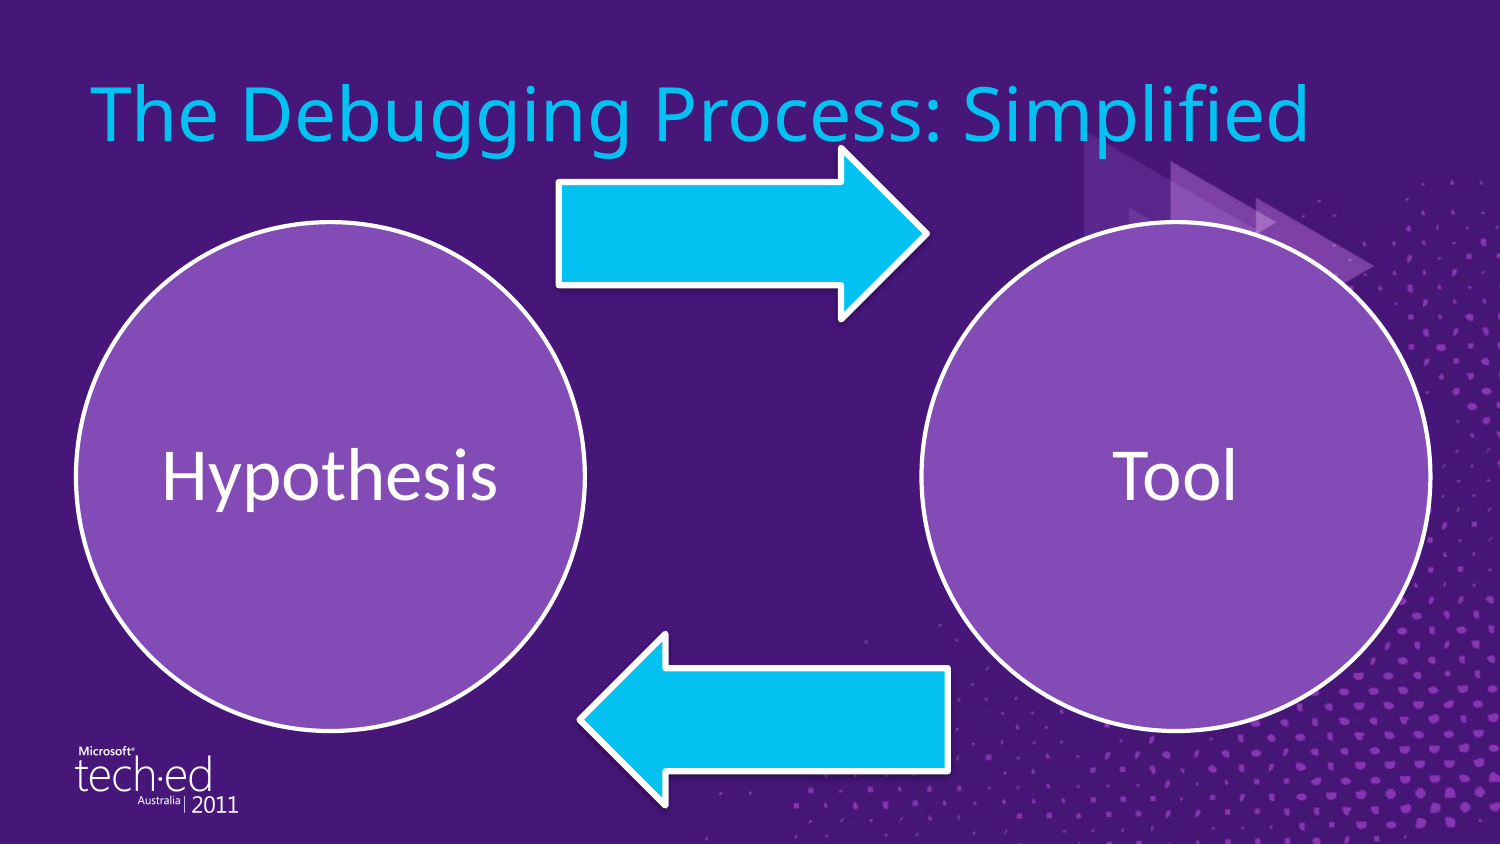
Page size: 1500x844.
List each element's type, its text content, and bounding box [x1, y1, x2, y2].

title The Debugging Process: Simplified [75, 40, 1425, 182]
picture [0, 0, 1500, 844]
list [75, 221, 1432, 732]
